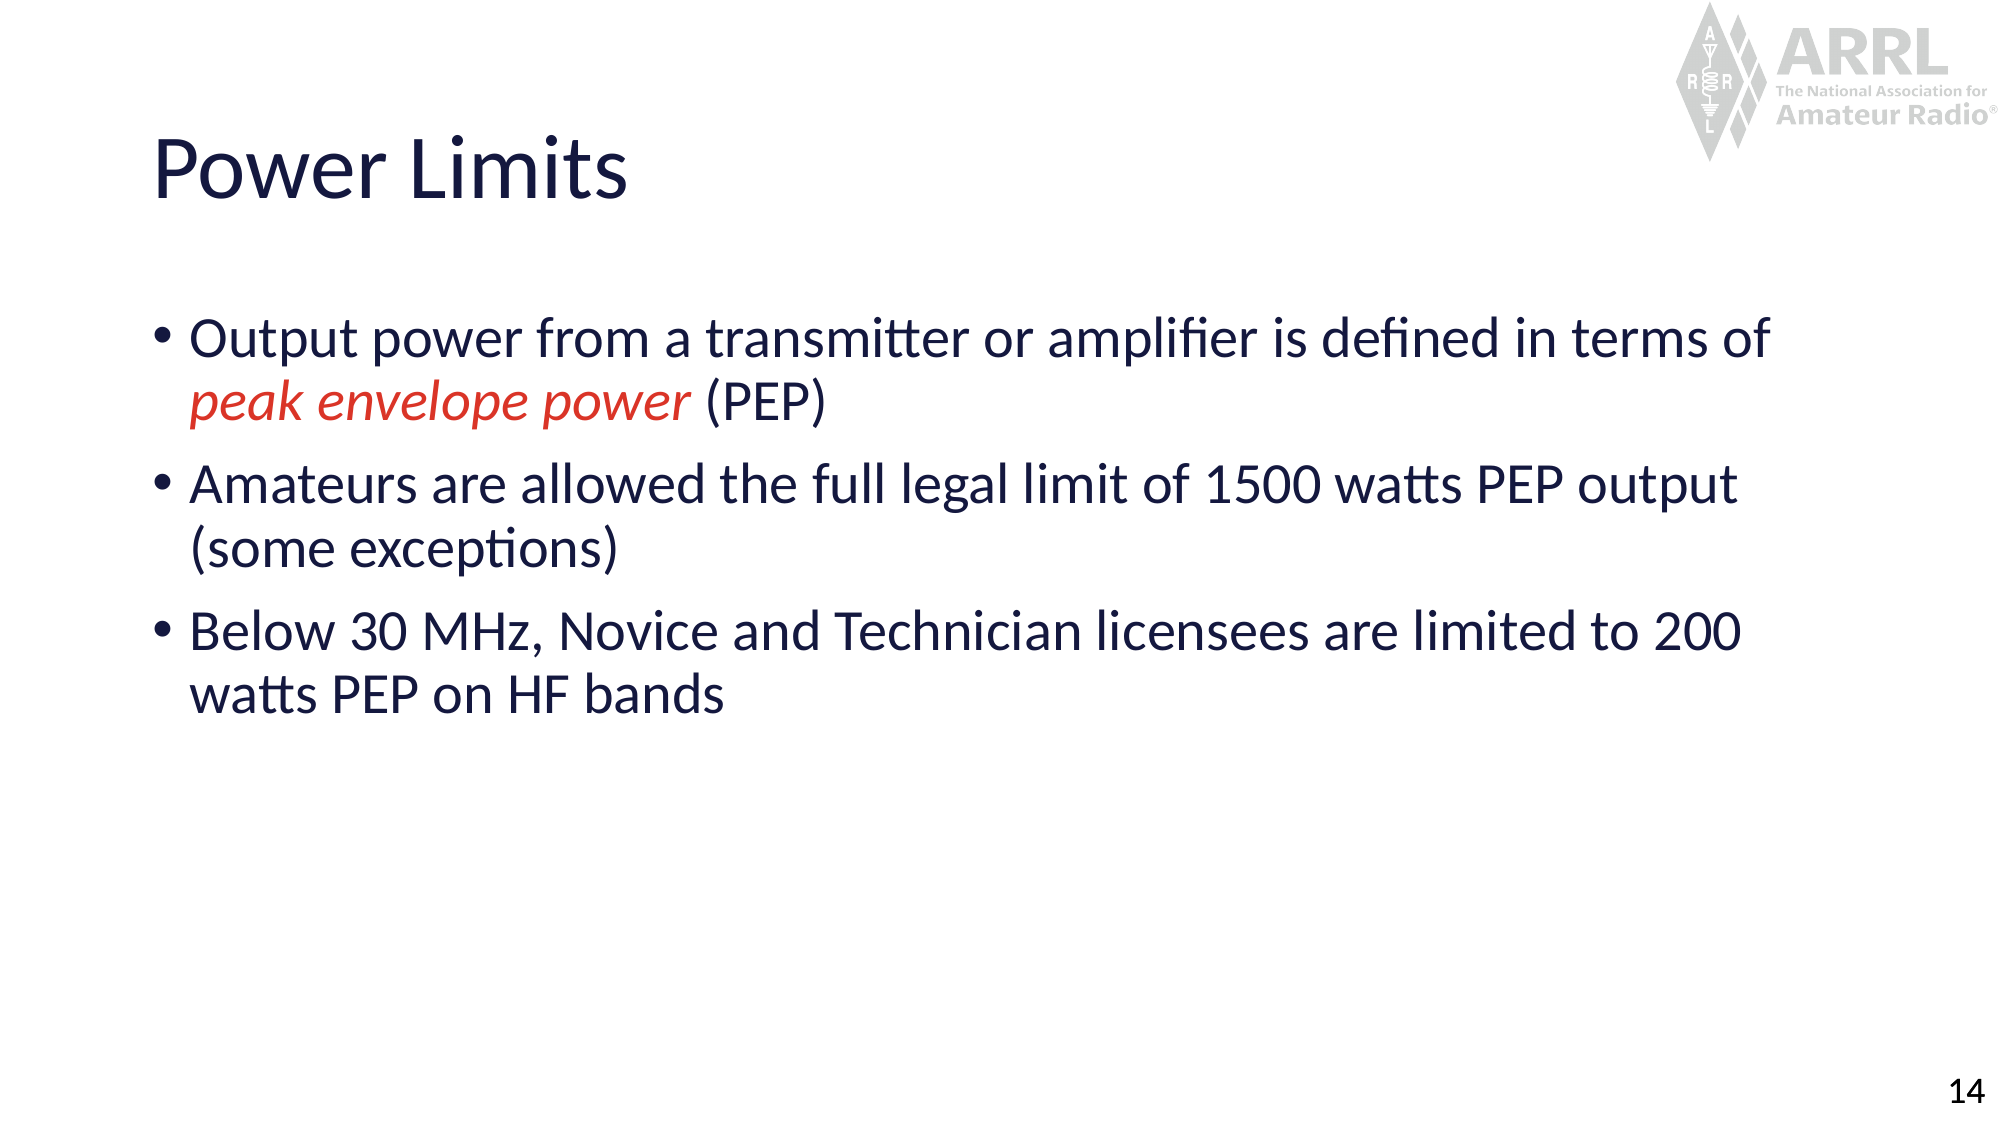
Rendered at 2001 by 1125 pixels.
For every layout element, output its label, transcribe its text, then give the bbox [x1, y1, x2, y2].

title Power Limits [137, 59, 1863, 278]
list Output power from a transmitter or amplifier is defined in terms of peak envelope power (PEP) Amateurs are allowed the full legal limit of 1500 watts PEP output (some exceptions) Below 30 MHz, Novice and Technician licensees are limited to 200 watts PEP on HF bands [137, 299, 1863, 1014]
picture [1674, 0, 2000, 164]
